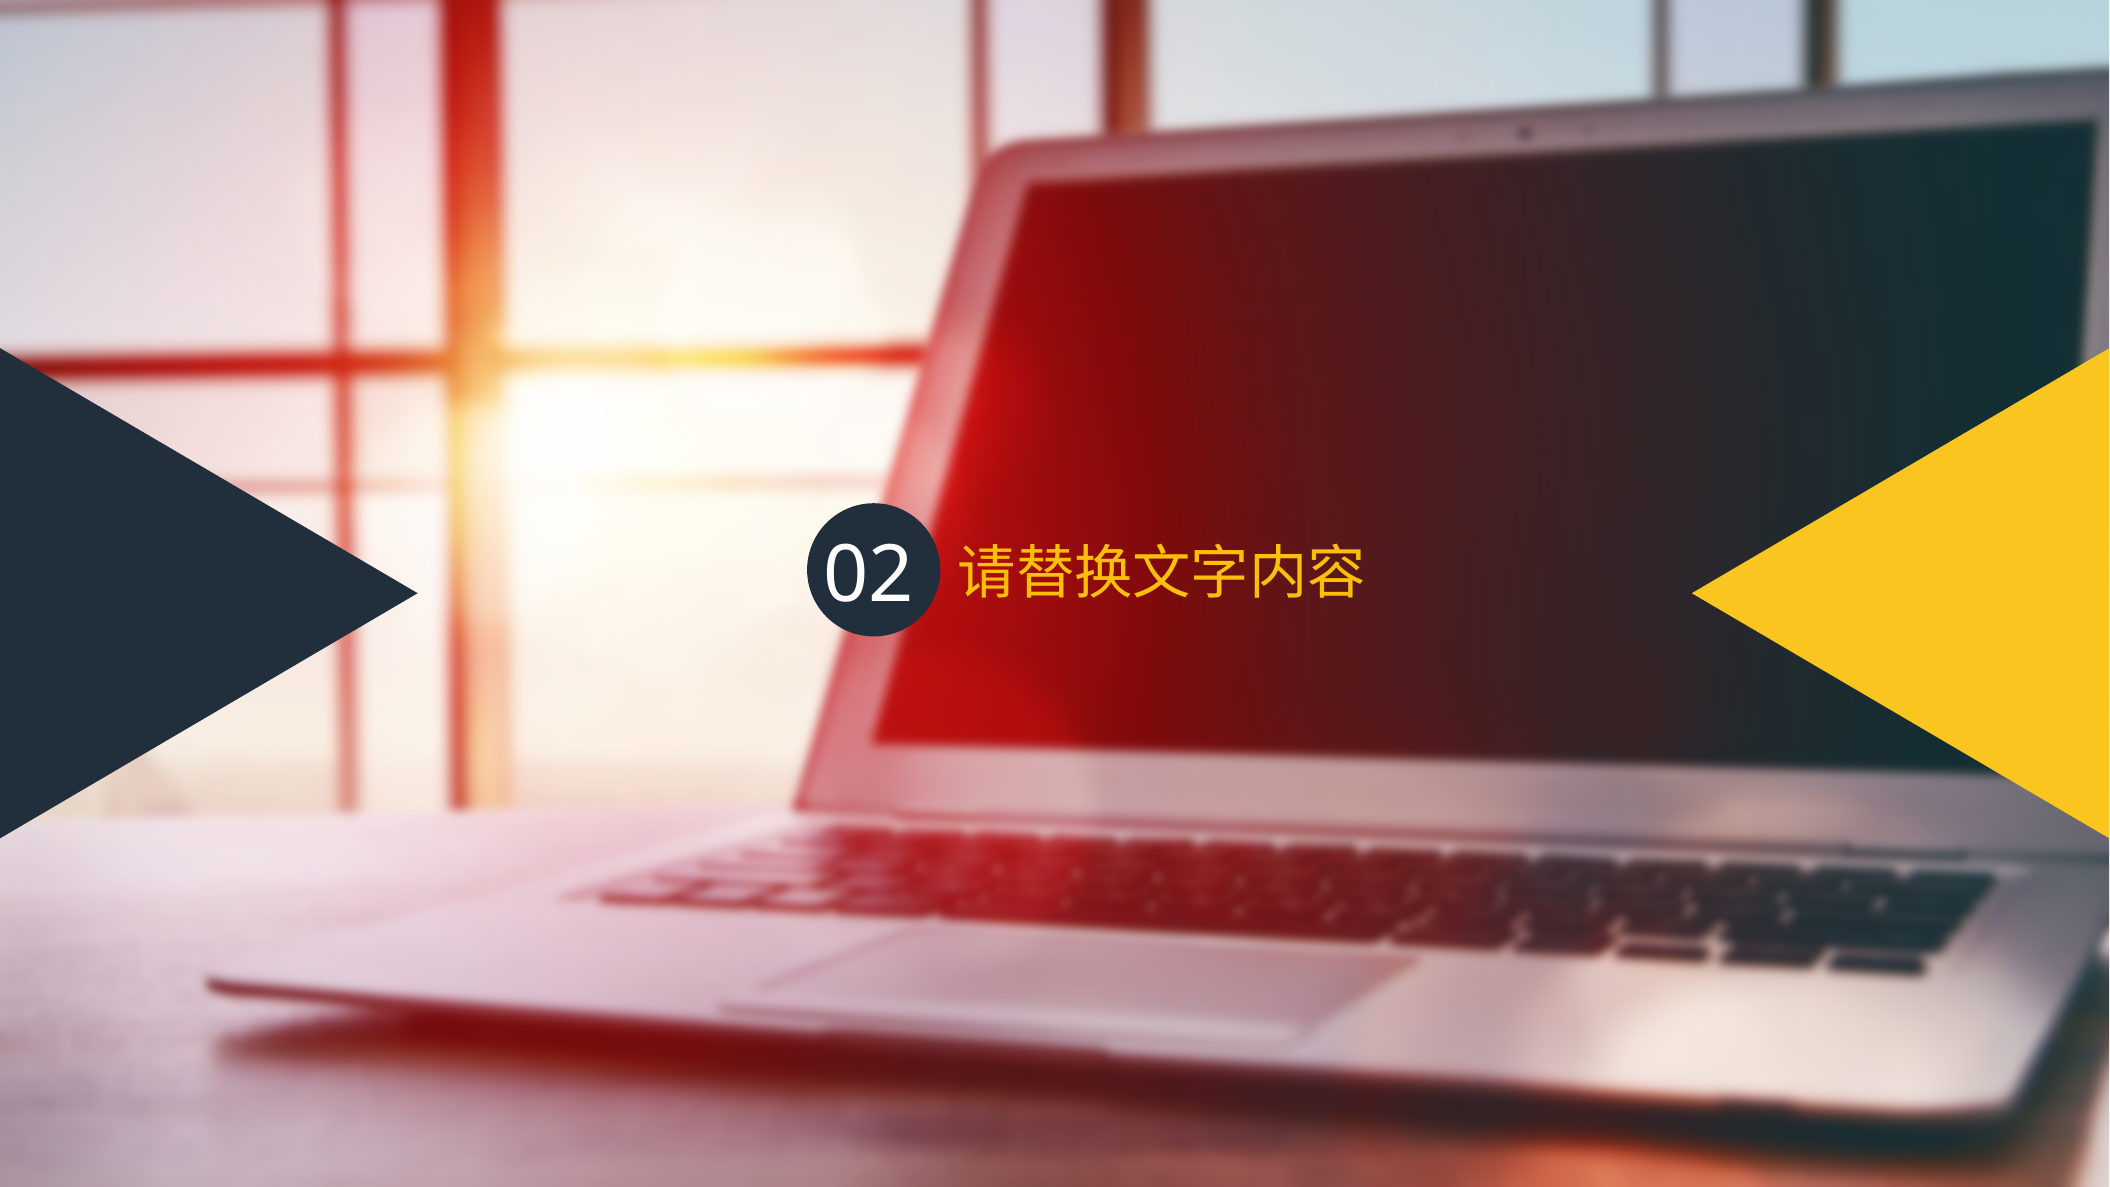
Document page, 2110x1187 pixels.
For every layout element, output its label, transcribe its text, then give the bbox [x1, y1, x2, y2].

text_box [1689, 346, 2110, 840]
text_box [0, 0, 2110, 1187]
text_box [0, 346, 420, 840]
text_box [806, 503, 941, 637]
text_box 请替换文字内容 [942, 527, 1381, 613]
